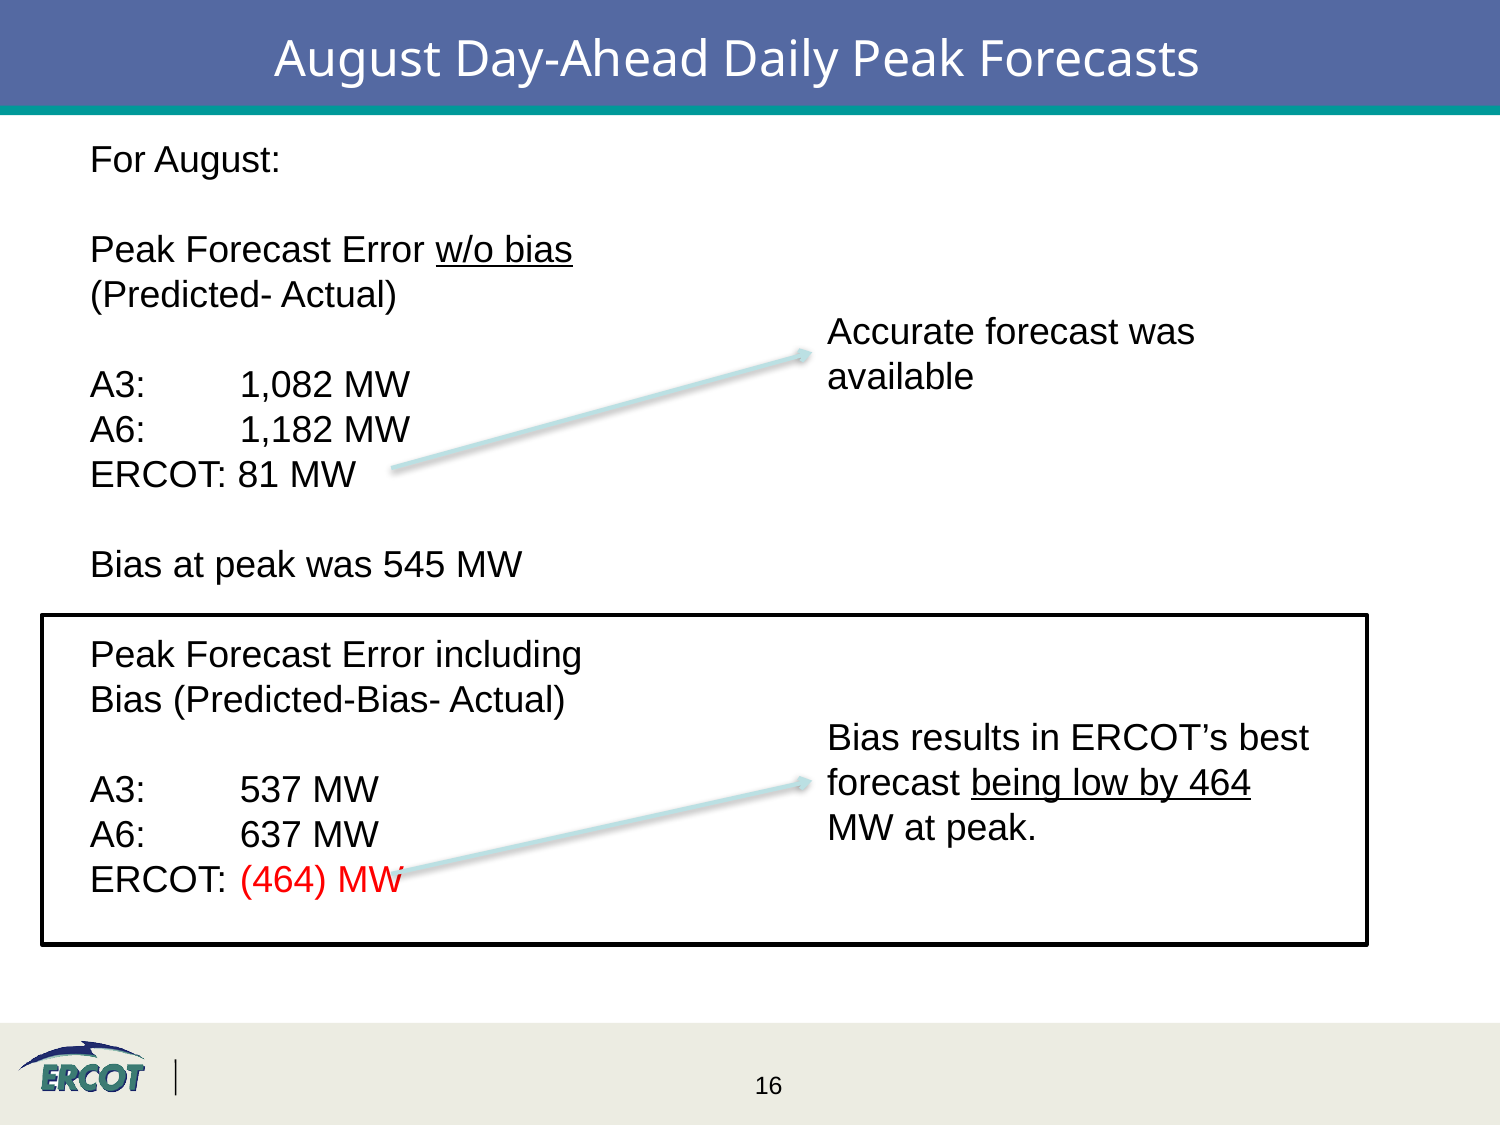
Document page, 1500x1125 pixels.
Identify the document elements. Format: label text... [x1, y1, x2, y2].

text_box [74, 149, 1425, 962]
text_box For August: Peak Forecast Error w/o bias (Predicted- Actual) A3: 1,082 MW A6: 1,182 MW ERCOT: 81 MW Bias at peak was 545 MW Peak Forecast Error including Bias (Predicted-Bias- Actual) A3: 537 MW A6: 637 MW ERCOT: (464) MW [75, 128, 602, 614]
picture [10, 1031, 151, 1111]
title August Day-Ahead Daily Peak Forecasts [24, 0, 1450, 113]
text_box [390, 781, 813, 875]
text_box [41, 614, 1367, 945]
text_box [390, 352, 813, 469]
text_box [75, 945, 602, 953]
text_box Accurate forecast was available [812, 299, 1327, 405]
